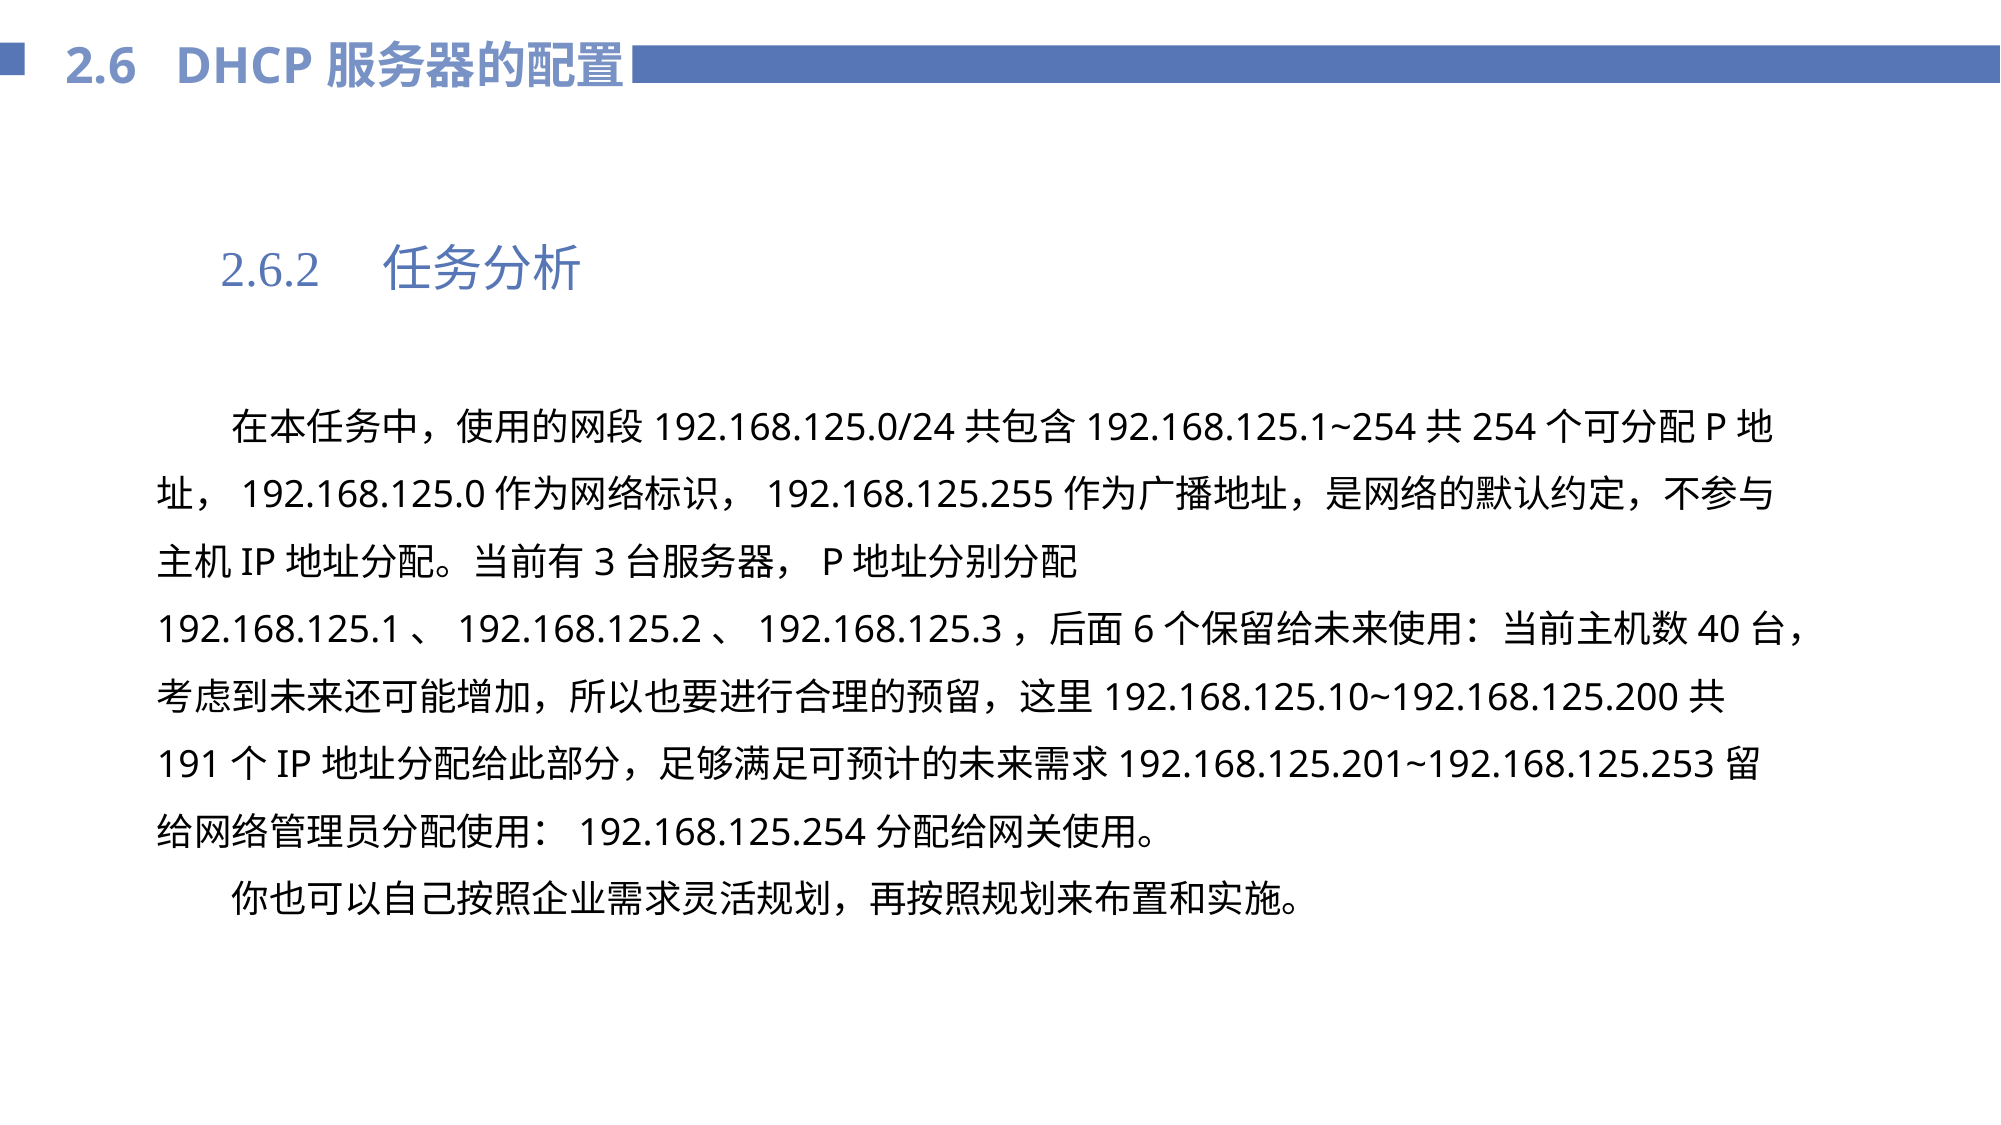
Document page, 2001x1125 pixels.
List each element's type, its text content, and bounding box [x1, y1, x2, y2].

text_box 在本任务中，使用的网段192.168.125.0/24共包含192.168.125.1~254共254个可分配P地址，192.168.125.0作为网络标识，192.168.125.255作为广播地址，是网络的默认约定，不参与主机IP地址分配。当前有3台服务器，P地址分别分配192.168.125.1、192.168.125.2、192.168.125.3，后面6个保留给未来使用：当前主机数40台，考虑到未来还可能增加，所以也要进行合理的预留，这里192.168.125.10~192.168.125.200共191个IP地址分配给此部分，足够满足可预计的未来需求192.168.125.201~192.168.125.253留给网络管理员分配使用：192.168.125.254分配给网关使用。 你也可以自己按照企业需求灵活规划，再按照规划来布置和实施。 [156, 380, 1791, 921]
text_box [631, 44, 2000, 84]
text_box 2.6 DHCP服务器的配置 [65, 33, 627, 94]
text_box [0, 41, 26, 76]
text_box 2.6.2 任务分析 [205, 229, 980, 304]
